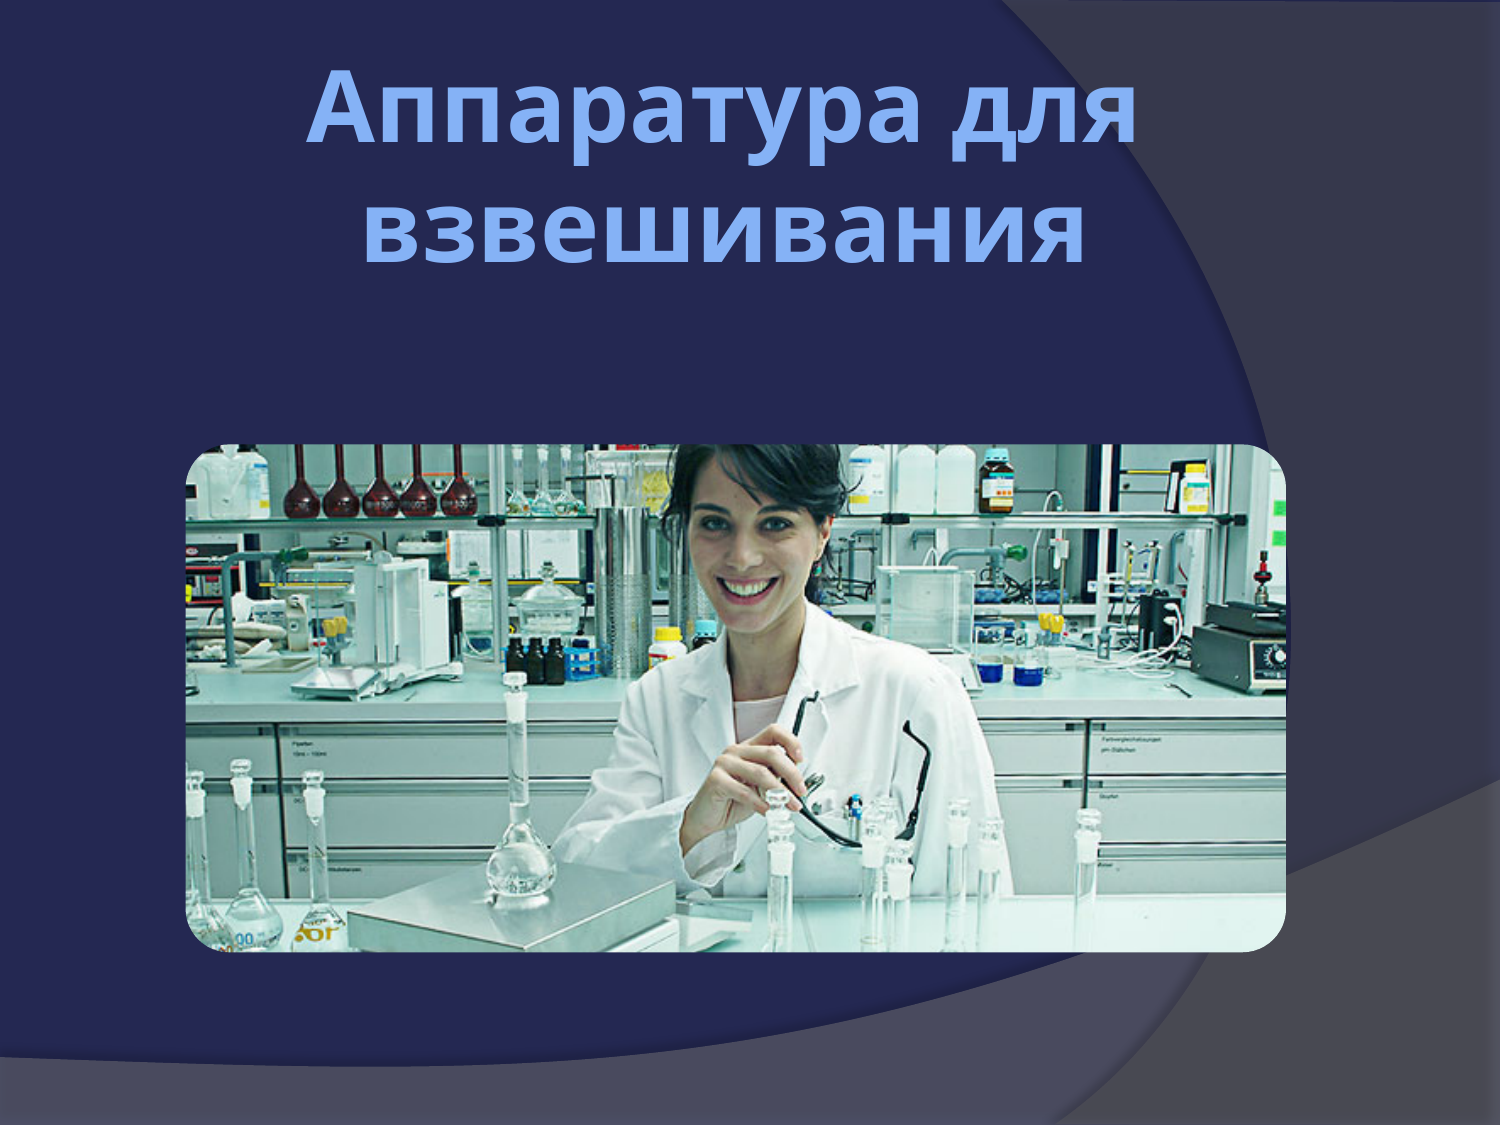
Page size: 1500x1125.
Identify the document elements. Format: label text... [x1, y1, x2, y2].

picture [185, 444, 1287, 953]
title Аппаратура для взвешивания [218, 42, 1231, 380]
